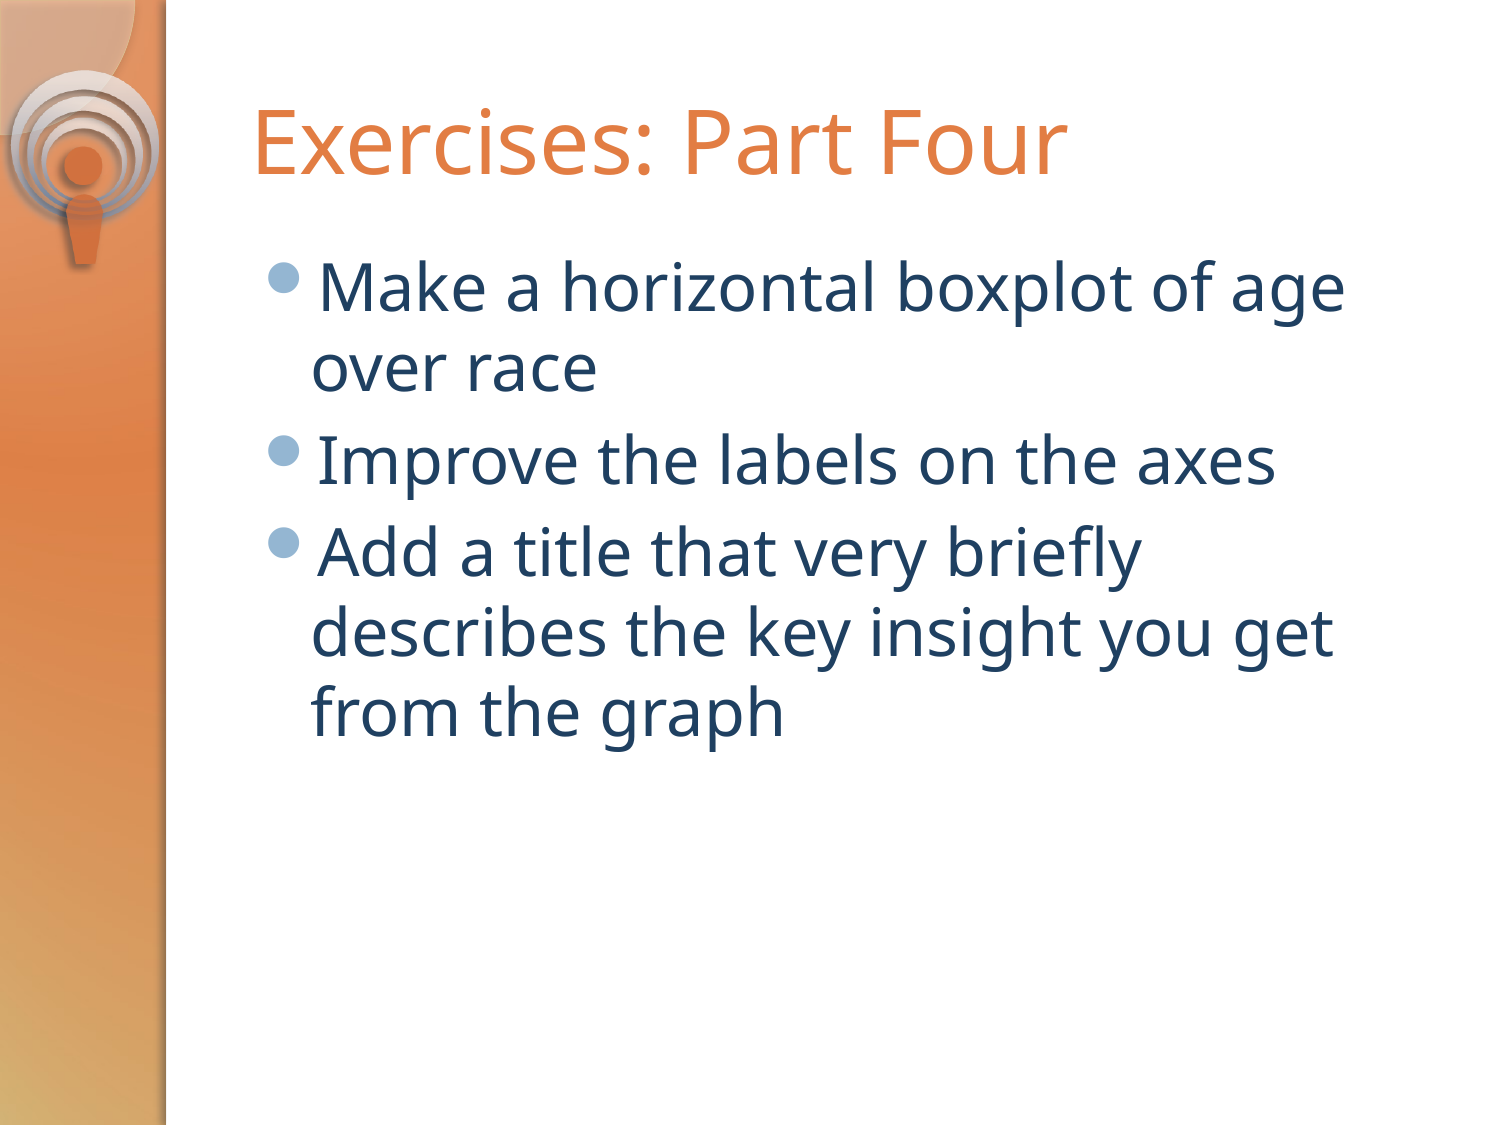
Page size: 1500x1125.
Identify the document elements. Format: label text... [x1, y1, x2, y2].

picture [0, 0, 166, 1125]
list Make a horizontal boxplot of age over race Improve the labels on the axes Add a title that very briefly describes the key insight you get from the graph [235, 237, 1466, 1025]
title Exercises: Part Four [235, 45, 1466, 233]
